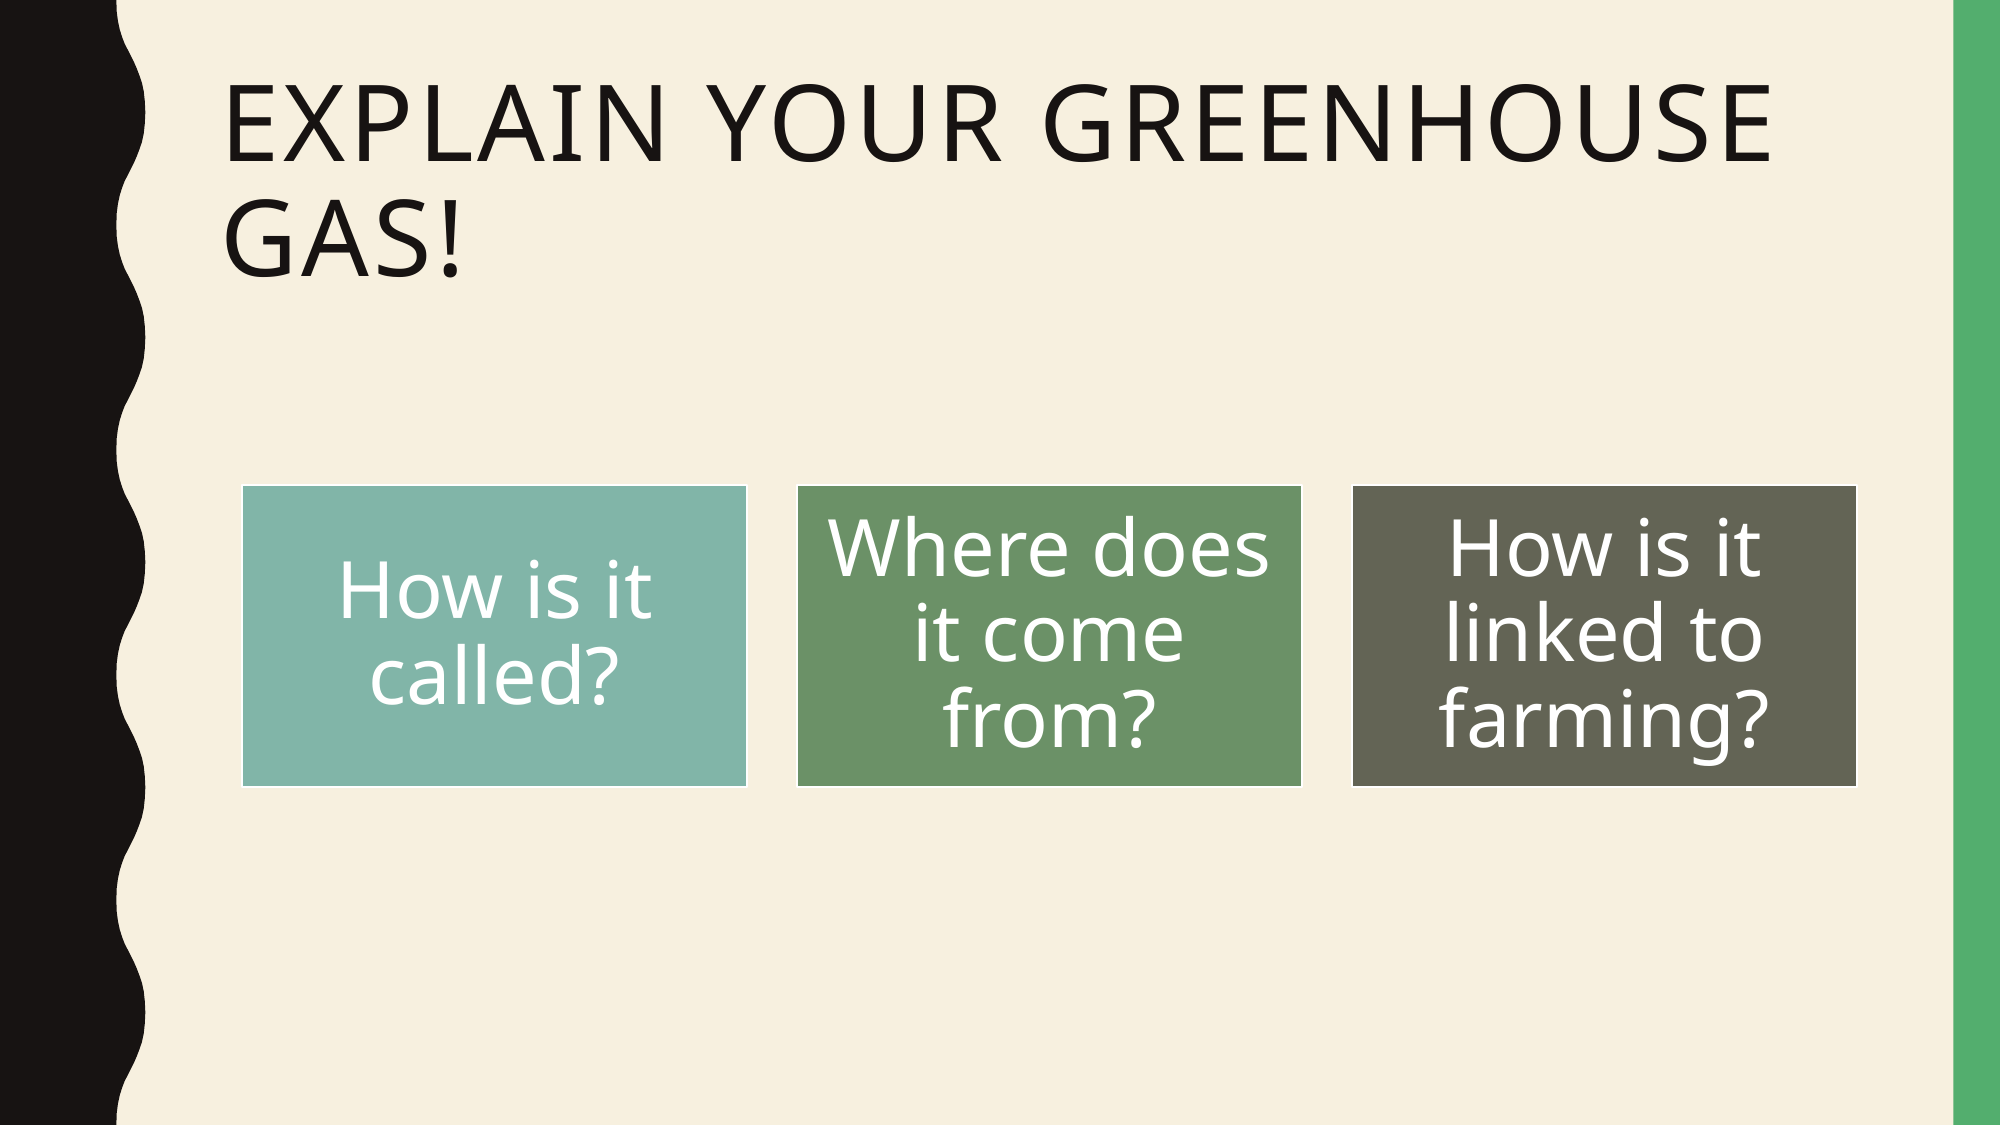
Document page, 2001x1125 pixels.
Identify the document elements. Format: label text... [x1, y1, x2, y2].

title Explain your greenhouse gas! [205, 62, 1875, 308]
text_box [242, 310, 1857, 962]
